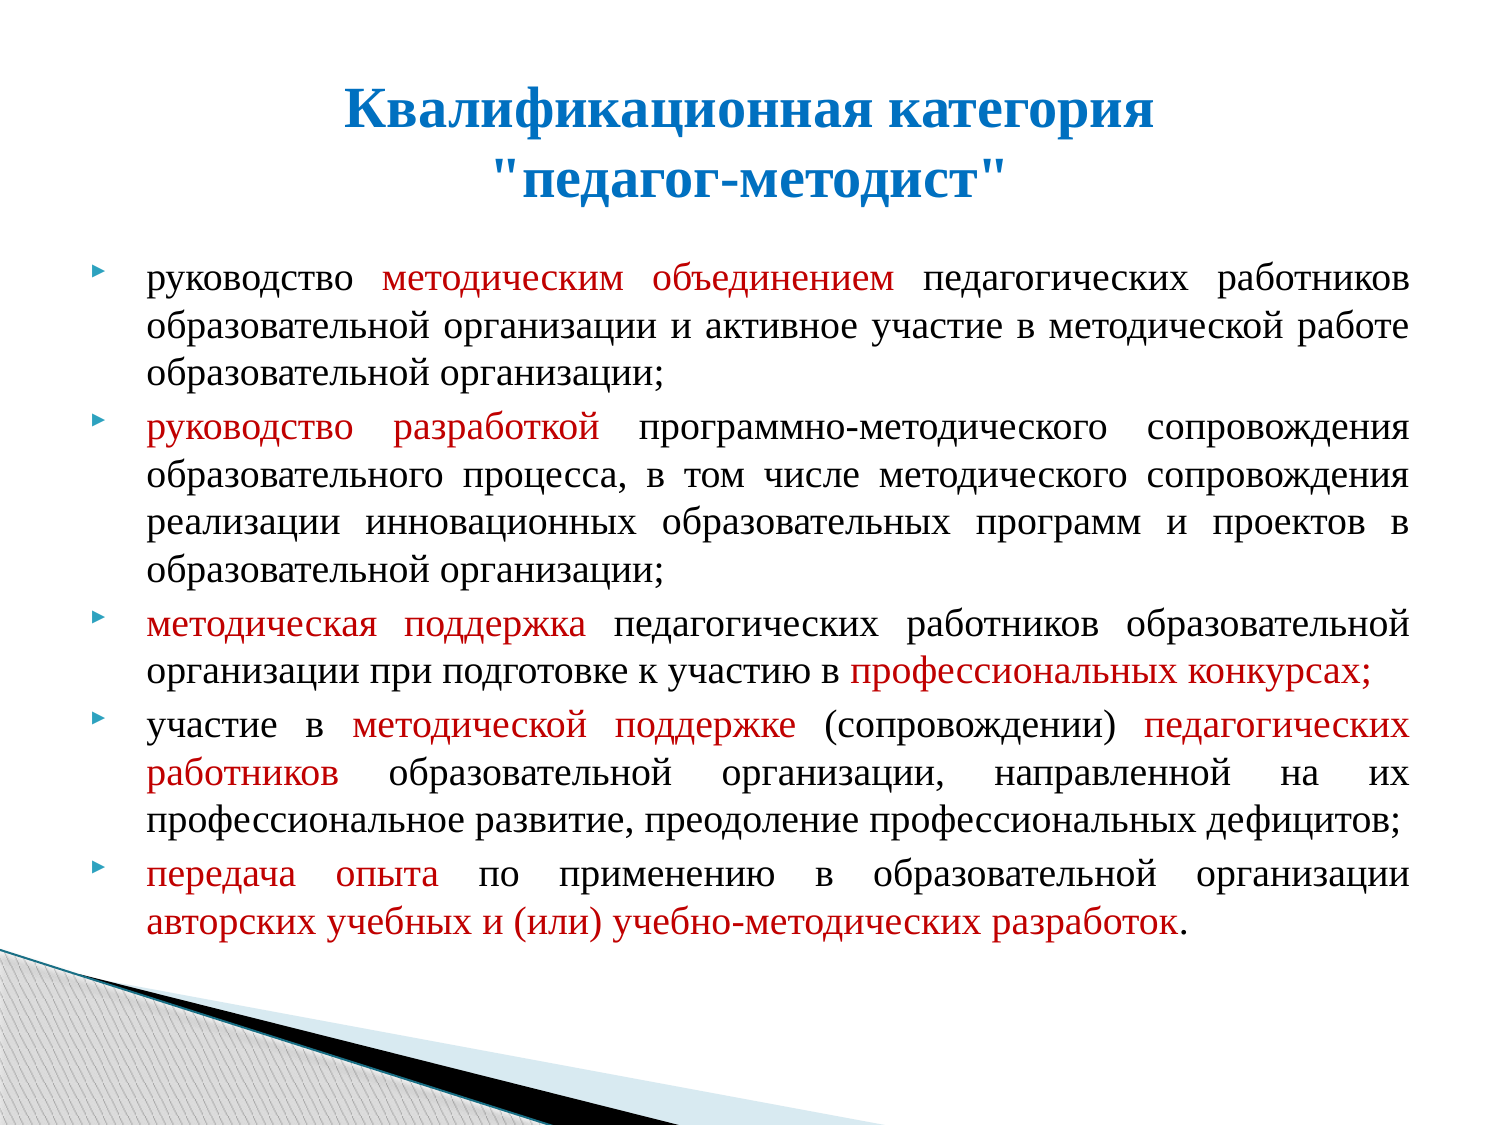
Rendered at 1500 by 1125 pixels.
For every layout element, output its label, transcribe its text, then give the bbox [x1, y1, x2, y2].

title Квалификационная категория "педагог-методист" [75, 45, 1425, 233]
list руководство методическим объединением педагогических работников образовательной организации и активное участие в методической работе образовательной организации; руководство разработкой программно-методического сопровождения образовательного процесса, в том числе методического сопровождения реализации инновационных образовательных программ и проектов в образовательной организации; методическая поддержка педагогических работников образовательной организации при подготовке к участию в профессиональных конкурсах; участие в методической поддержке (сопровождении) педагогических работников образовательной организации, направленной на их профессиональное развитие, преодоление профессиональных дефицитов; передача опыта по применению в образовательной организации авторских учебных и (или) учебно-методических разработок. [75, 243, 1425, 986]
